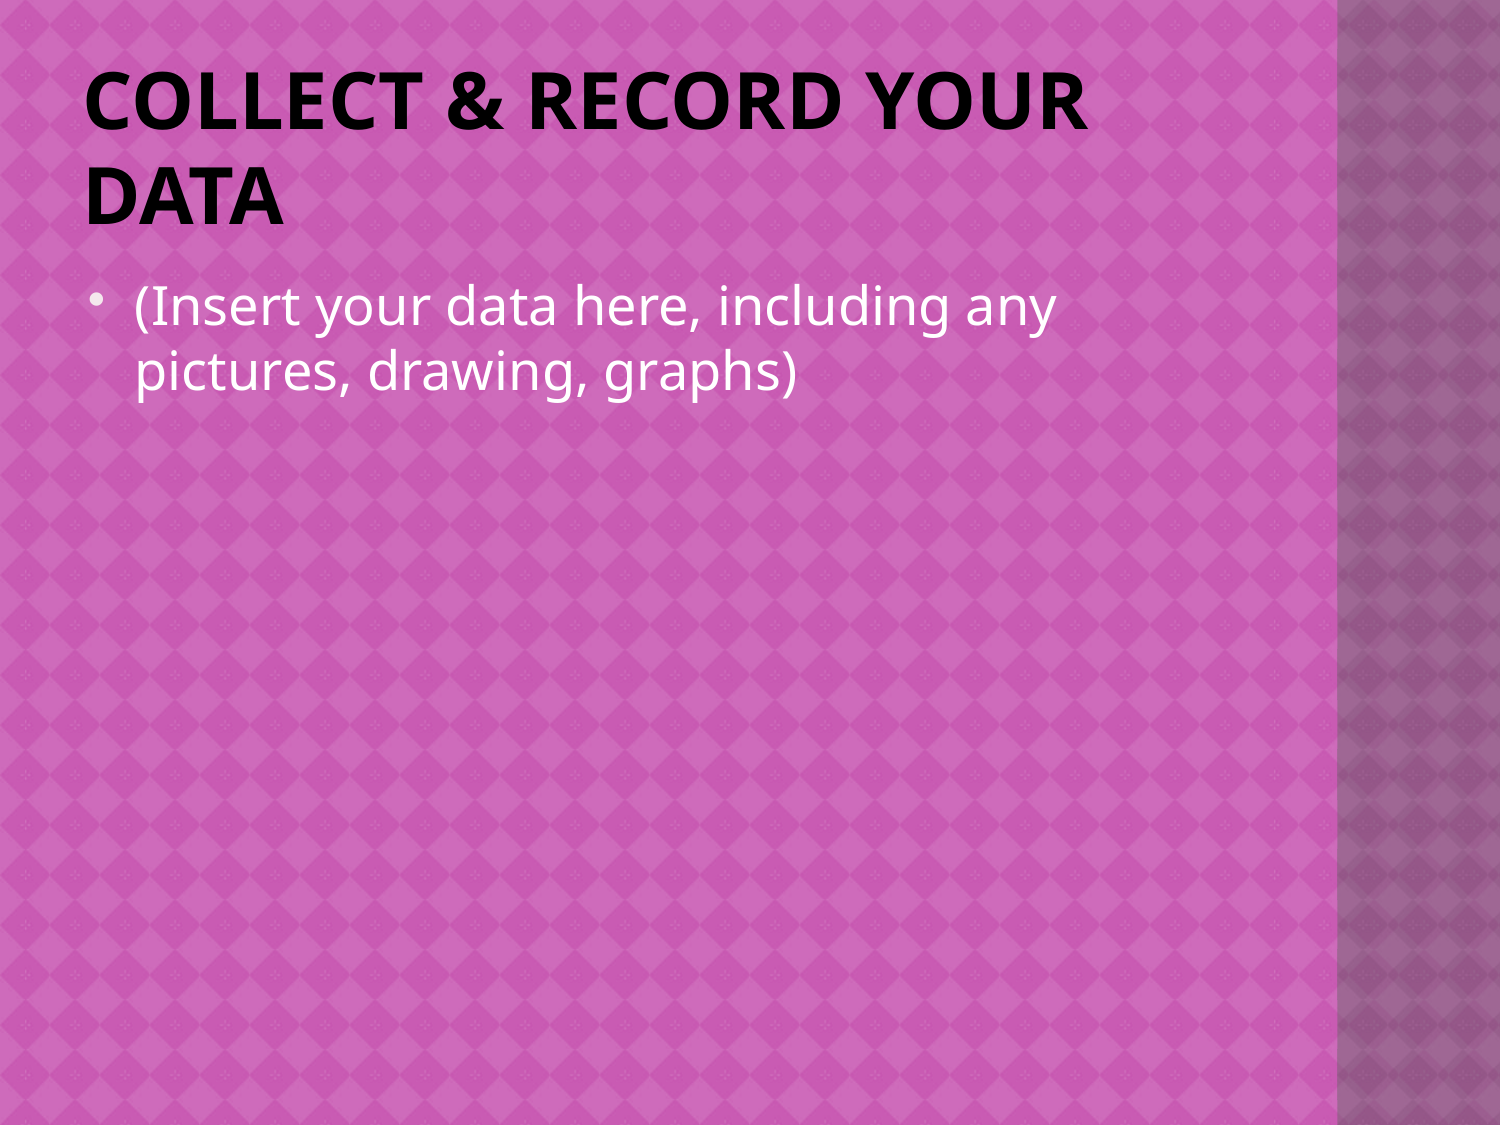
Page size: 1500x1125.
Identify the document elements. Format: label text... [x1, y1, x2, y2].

list (Insert your data here, including any pictures, drawing, graphs) [75, 264, 1263, 1059]
title Collect & Record Your Data [75, 52, 1263, 240]
